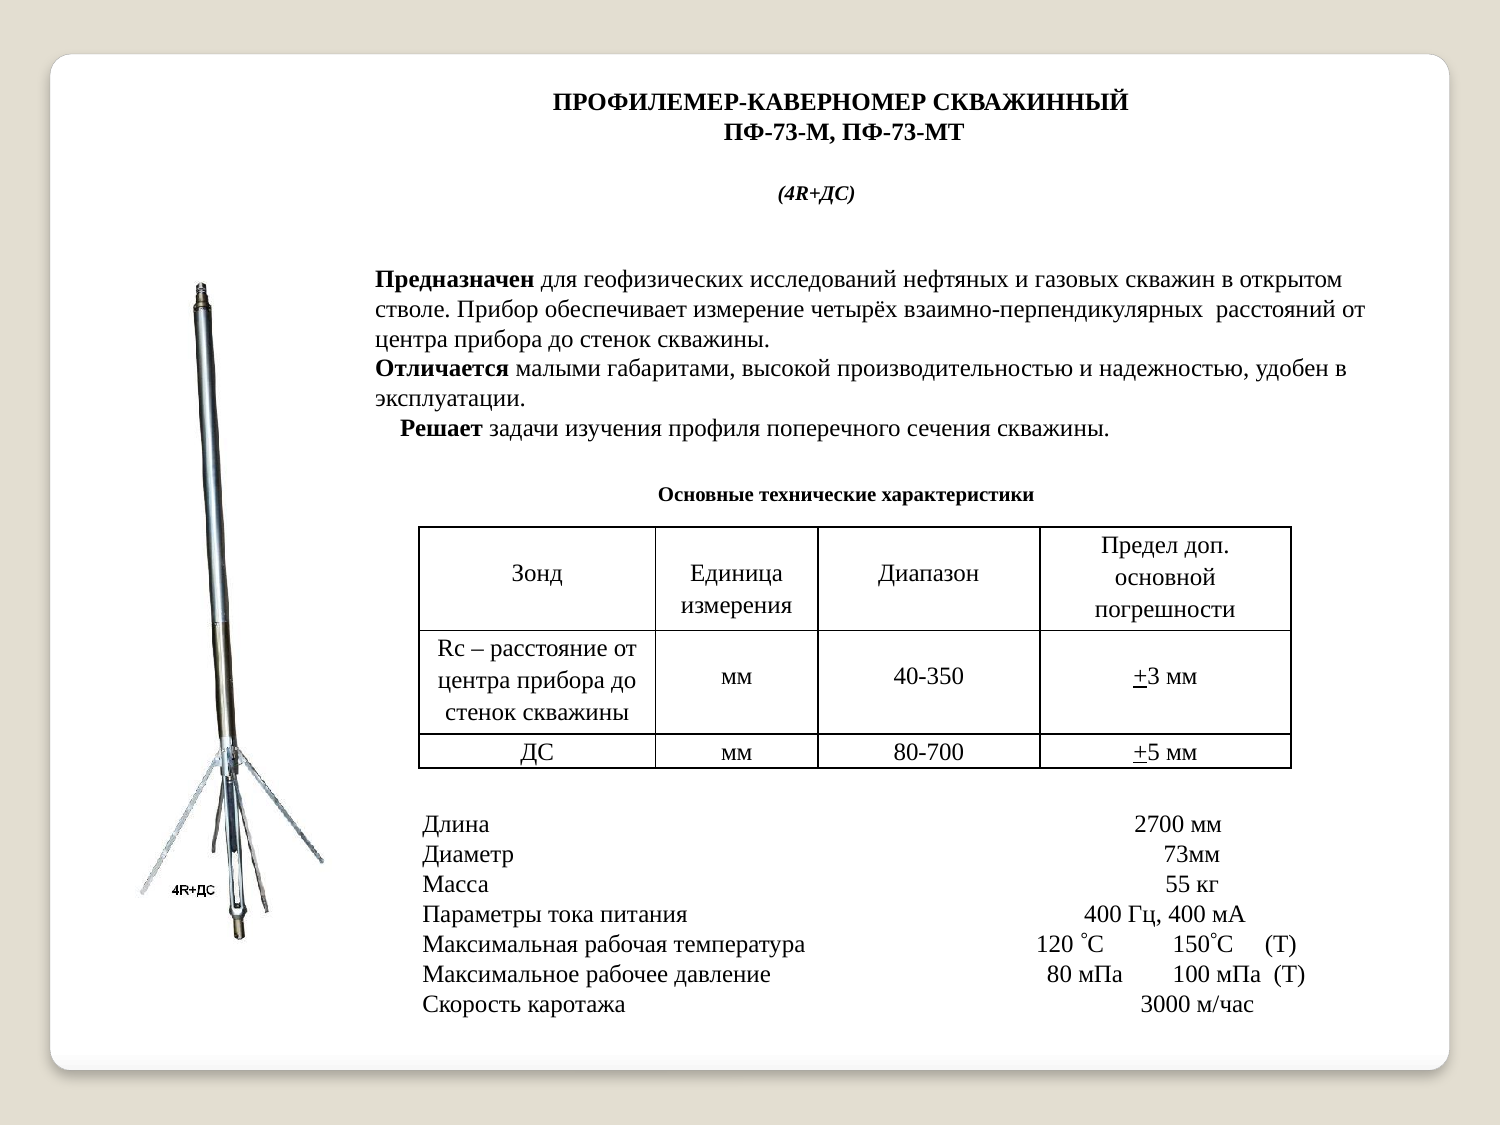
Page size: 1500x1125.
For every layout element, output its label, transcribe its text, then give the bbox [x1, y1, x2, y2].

table_cell ДС [420, 735, 655, 767]
text_box Предназначен для геофизических исследований нефтяных и газовых скважин в открытом стволе. Прибор обеспечивает измерение четырёх взаимно-перпендикулярных расстояний от центра прибора до стенок скважины. Отличается малыми габаритами, высокой производительностью и надежностью, удобен в эксплуатации. Решает задачи изучения профиля поперечного сечения скважины. [360, 254, 1430, 450]
table_header Диапазон [819, 528, 1039, 630]
table_cell +5 мм [1041, 735, 1290, 767]
text_box Длина 2700 мм Диаметр 73мм Масса 55 кг Параметры тока питания 400 Гц, 400 мА Максимальная рабочая температура 120 С 150С (Т) Максимальное рабочее давление 80 мПа 100 мПа (Т) Скорость каротажа 3000 м/час [407, 800, 1418, 1055]
table_header Зонд [420, 528, 655, 630]
table_header Предел доп. основной погрешности [1041, 528, 1290, 630]
picture [135, 266, 337, 965]
text_box Основные технические характеристики [466, 456, 1217, 516]
table_cell мм [656, 631, 817, 733]
table_cell Rc – расстояние от центра прибора до стенок скважины [420, 631, 655, 733]
text_box ПРОФИЛЕМЕР-КАВЕРНОМЕР СКВАЖИННЫЙ ПФ-73-М, ПФ-73-МТ [407, 78, 1282, 154]
table_header Единица измерения [656, 528, 817, 630]
table_cell мм [656, 735, 817, 767]
table_cell +3 мм [1041, 631, 1290, 733]
table_cell 80-700 [819, 735, 1039, 767]
table_cell 40-350 [819, 631, 1039, 733]
text_box (4R+ДС) [762, 172, 871, 213]
